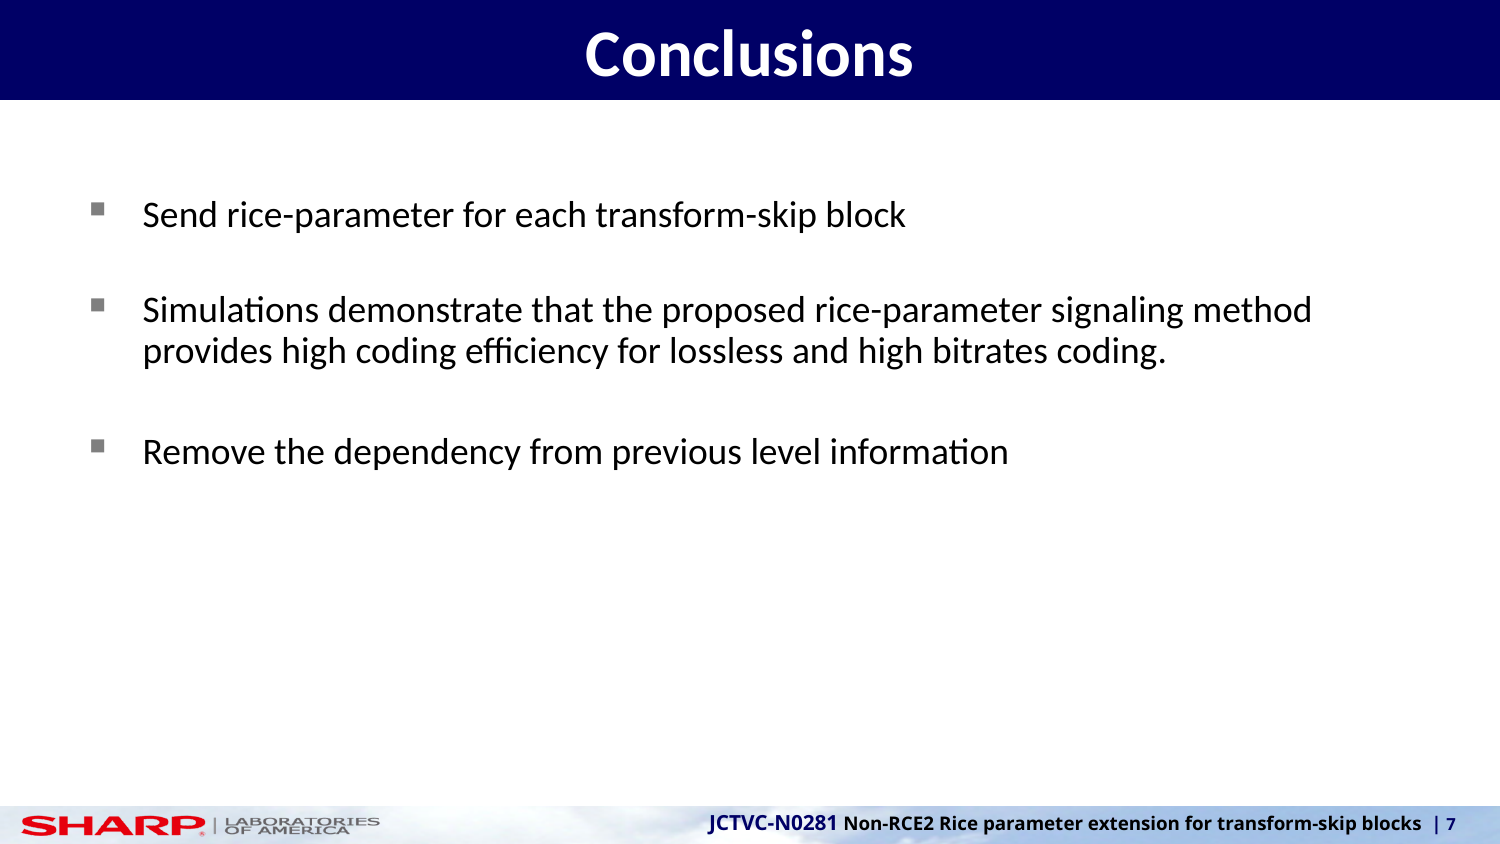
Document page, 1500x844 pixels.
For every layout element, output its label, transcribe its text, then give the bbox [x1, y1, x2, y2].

list Send rice-parameter for each transform-skip block Simulations demonstrate that the proposed rice-parameter signaling method provides high coding efficiency for lossless and high bitrates coding. Remove the dependency from previous level information [74, 187, 1451, 460]
title Conclusions [16, 0, 1484, 101]
picture [0, 806, 1500, 844]
